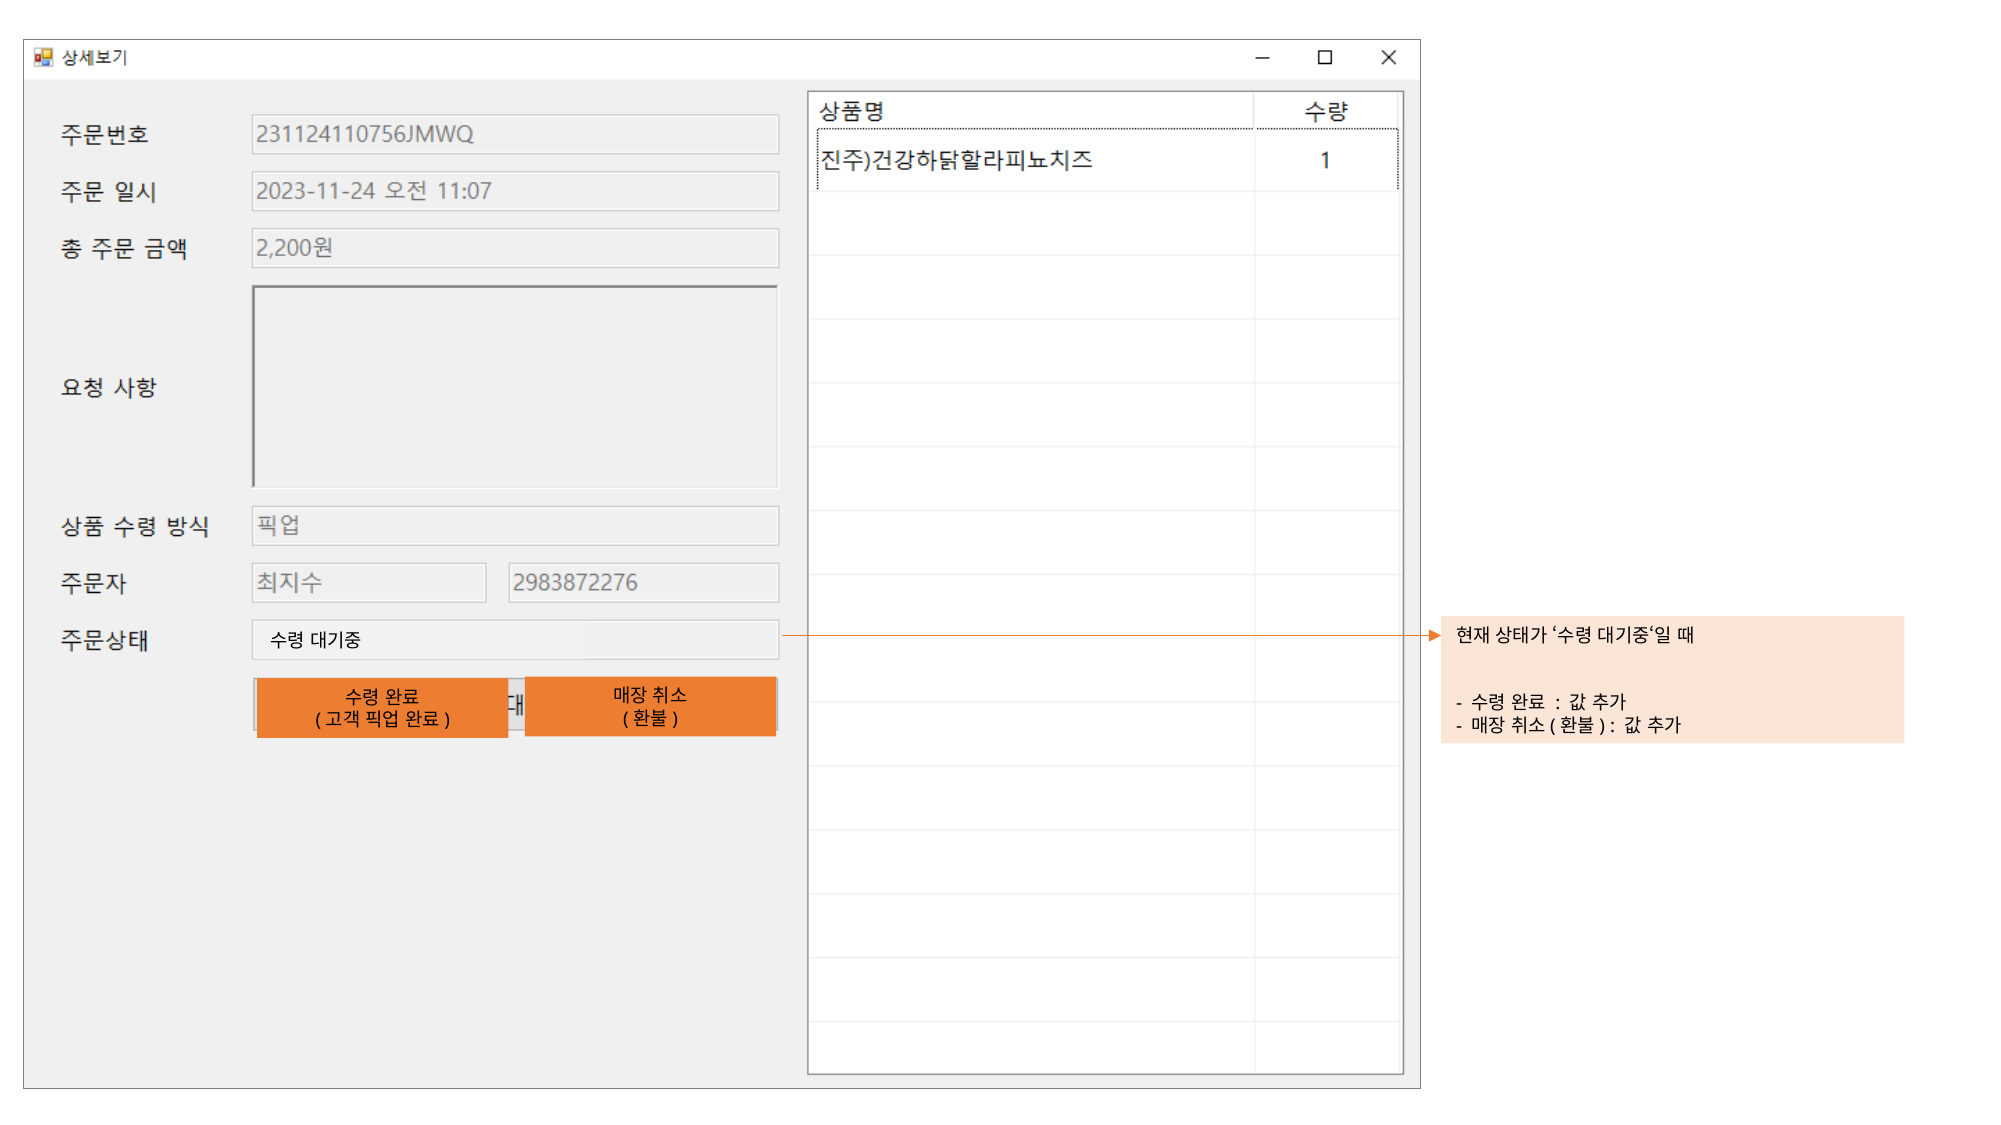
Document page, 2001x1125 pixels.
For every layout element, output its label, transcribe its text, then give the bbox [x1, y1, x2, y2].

picture [23, 38, 1421, 1089]
text_box 현재 상태가 ‘수령 대기중‘일 때 - 수령 완료 : 값 추가 - 매장 취소(환불) : 값 추가 [1441, 616, 1905, 744]
